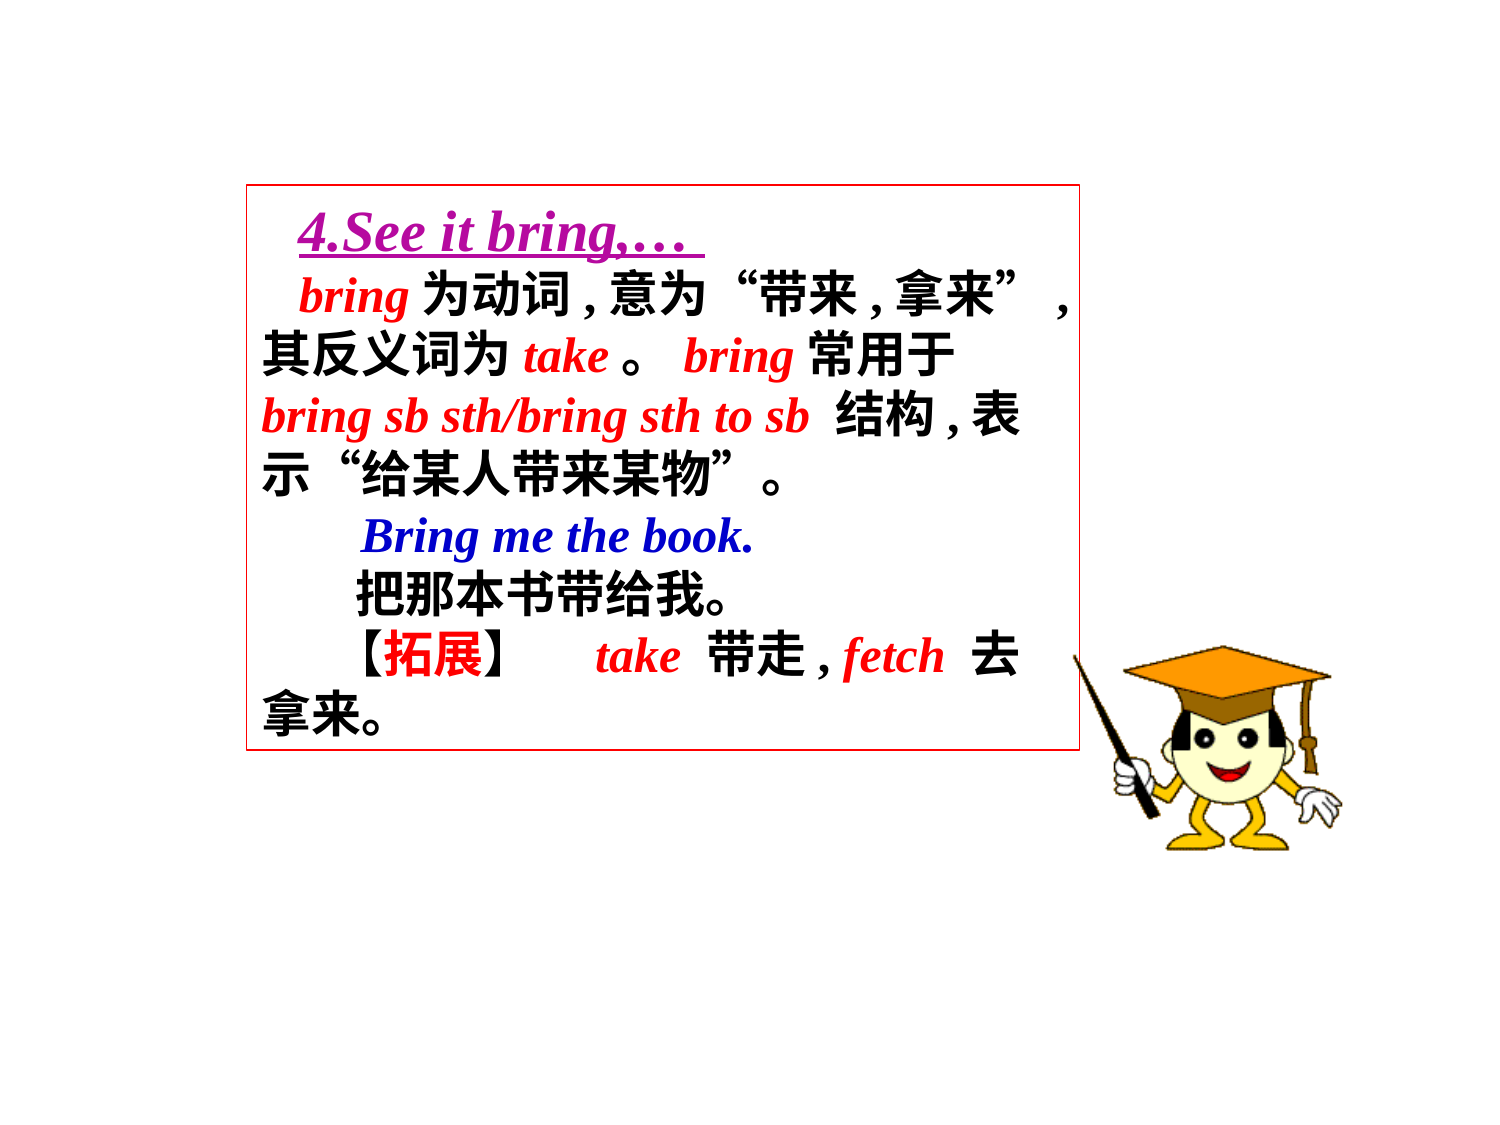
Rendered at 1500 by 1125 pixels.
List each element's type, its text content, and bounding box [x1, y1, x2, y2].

text_box 4.See it bring,… bring为动词,意为“带来,拿来”,其反义词为take。bring常用于bring sb sth/bring sth to sb 结构,表示“给某人带来某物”。 Bring me the book. 把那本书带给我。 【拓展】 take 带走, fetch 去拿来。 [246, 185, 1080, 750]
picture [1052, 630, 1366, 866]
